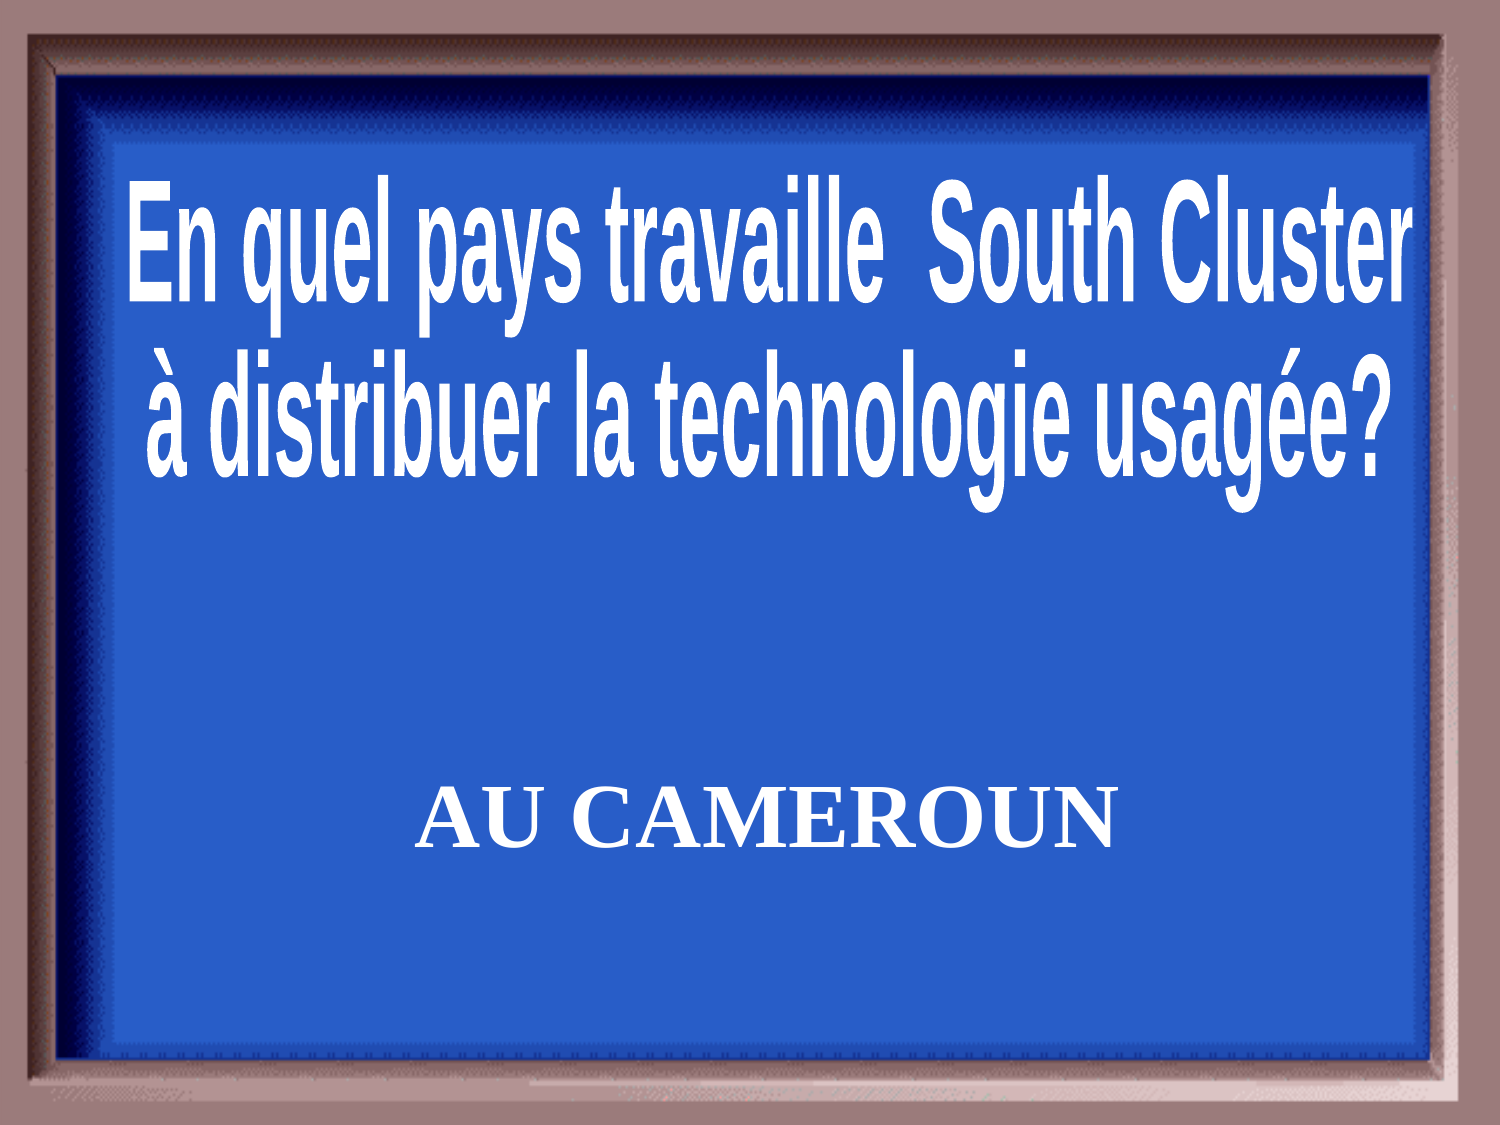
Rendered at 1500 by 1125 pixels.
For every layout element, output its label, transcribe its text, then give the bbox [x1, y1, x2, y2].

picture [0, 0, 1500, 1125]
text_box AU CAMEROUN [89, 748, 1446, 874]
